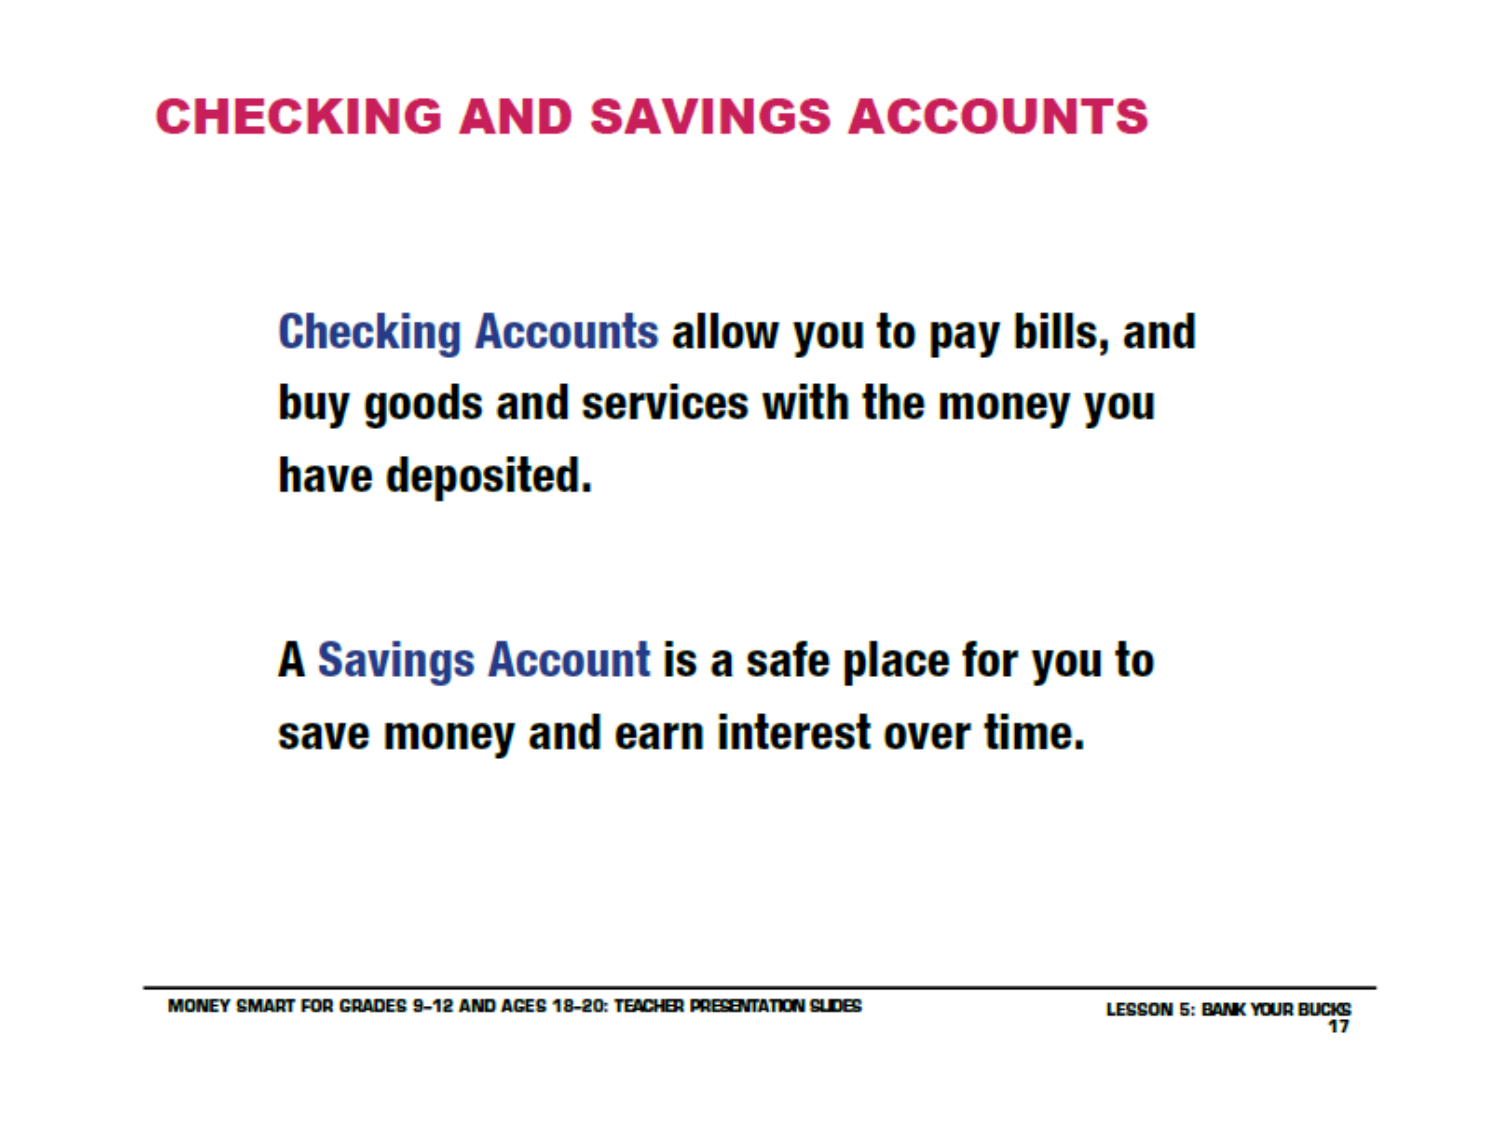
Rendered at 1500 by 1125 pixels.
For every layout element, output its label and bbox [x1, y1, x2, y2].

picture [87, 41, 1426, 1074]
